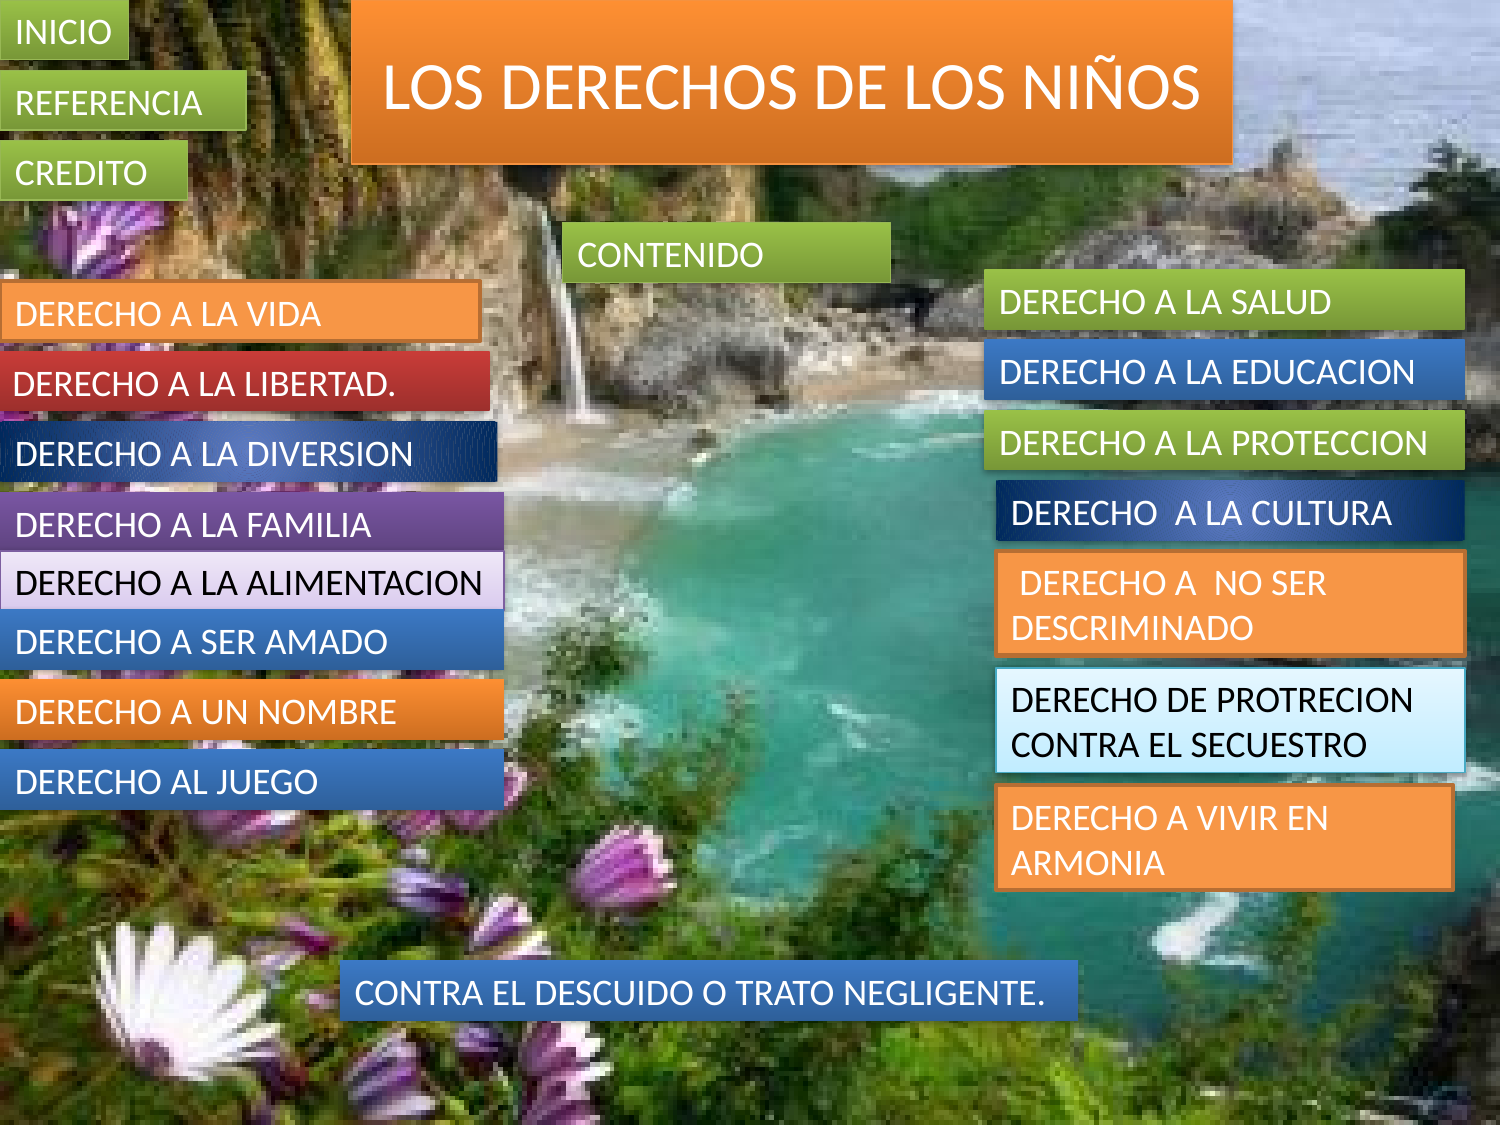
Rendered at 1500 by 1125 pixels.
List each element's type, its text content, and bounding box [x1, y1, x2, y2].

text_box DERECHO A NO SER DESCRIMINADO [994, 549, 1467, 658]
picture [0, 0, 1500, 1125]
text_box REFERENCIA [0, 70, 247, 131]
text_box DERECHO A LA EDUCACION [984, 339, 1465, 400]
text_box DERECHO A LA SALUD [984, 269, 1465, 330]
text_box DERECHO A LA VIDA [0, 279, 482, 343]
text_box DERECHO A VIVIR EN ARMONIA [994, 783, 1455, 892]
text_box CREDITO [0, 140, 188, 201]
text_box DERECHO DE PROTRECION CONTRA EL SECUESTRO [995, 667, 1466, 773]
text_box INICIO [0, 0, 129, 60]
text_box CONTRA EL DESCUIDO O TRATO NEGLIGENTE. [339, 960, 1079, 1021]
text_box DERECHO A SER AMADO [0, 609, 504, 670]
text_box DERECHO A LA DIVERSION [0, 421, 498, 482]
text_box DERECHO A LA CULTURA [996, 480, 1465, 541]
text_box DERECHO A LA FAMILIA [0, 492, 504, 549]
text_box DERECHO A LA PROTECCION [984, 410, 1465, 470]
text_box DERECHO A LA LIBERTAD. [0, 351, 490, 411]
text_box DERECHO AL JUEGO [0, 749, 504, 810]
title LOS DERECHOS DE LOS NIÑOS [351, 0, 1233, 165]
text_box DERECHO A LA ALIMENTACION [0, 550, 505, 609]
text_box DERECHO A UN NOMBRE [0, 679, 504, 740]
text_box CONTENIDO [562, 222, 891, 283]
